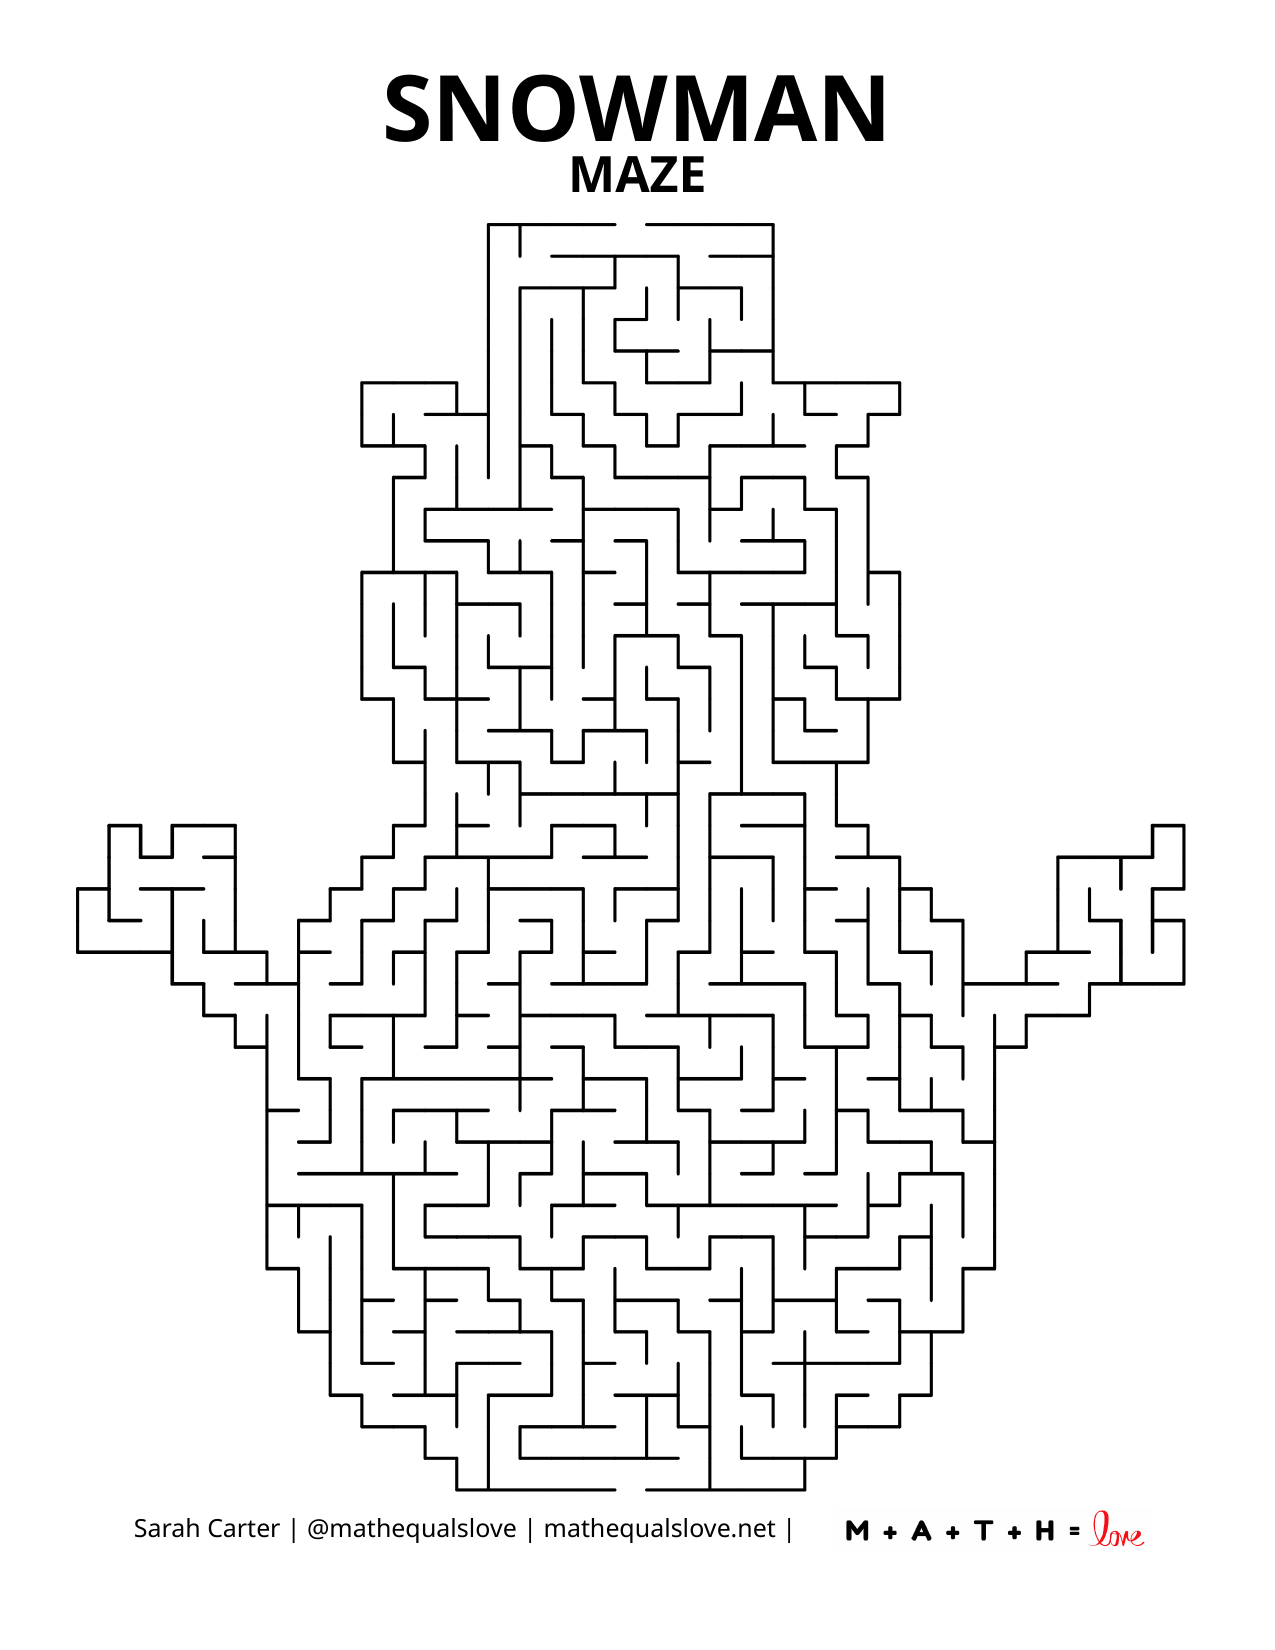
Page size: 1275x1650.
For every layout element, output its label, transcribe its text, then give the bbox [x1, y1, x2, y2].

text_box Sarah Carter | @mathequalslove | mathequalslove.net | [119, 1505, 1199, 1550]
picture [834, 1507, 1153, 1551]
picture [74, 222, 1187, 1493]
text_box SNOWMAN [97, 50, 1177, 160]
text_box MAZE [318, 135, 957, 211]
